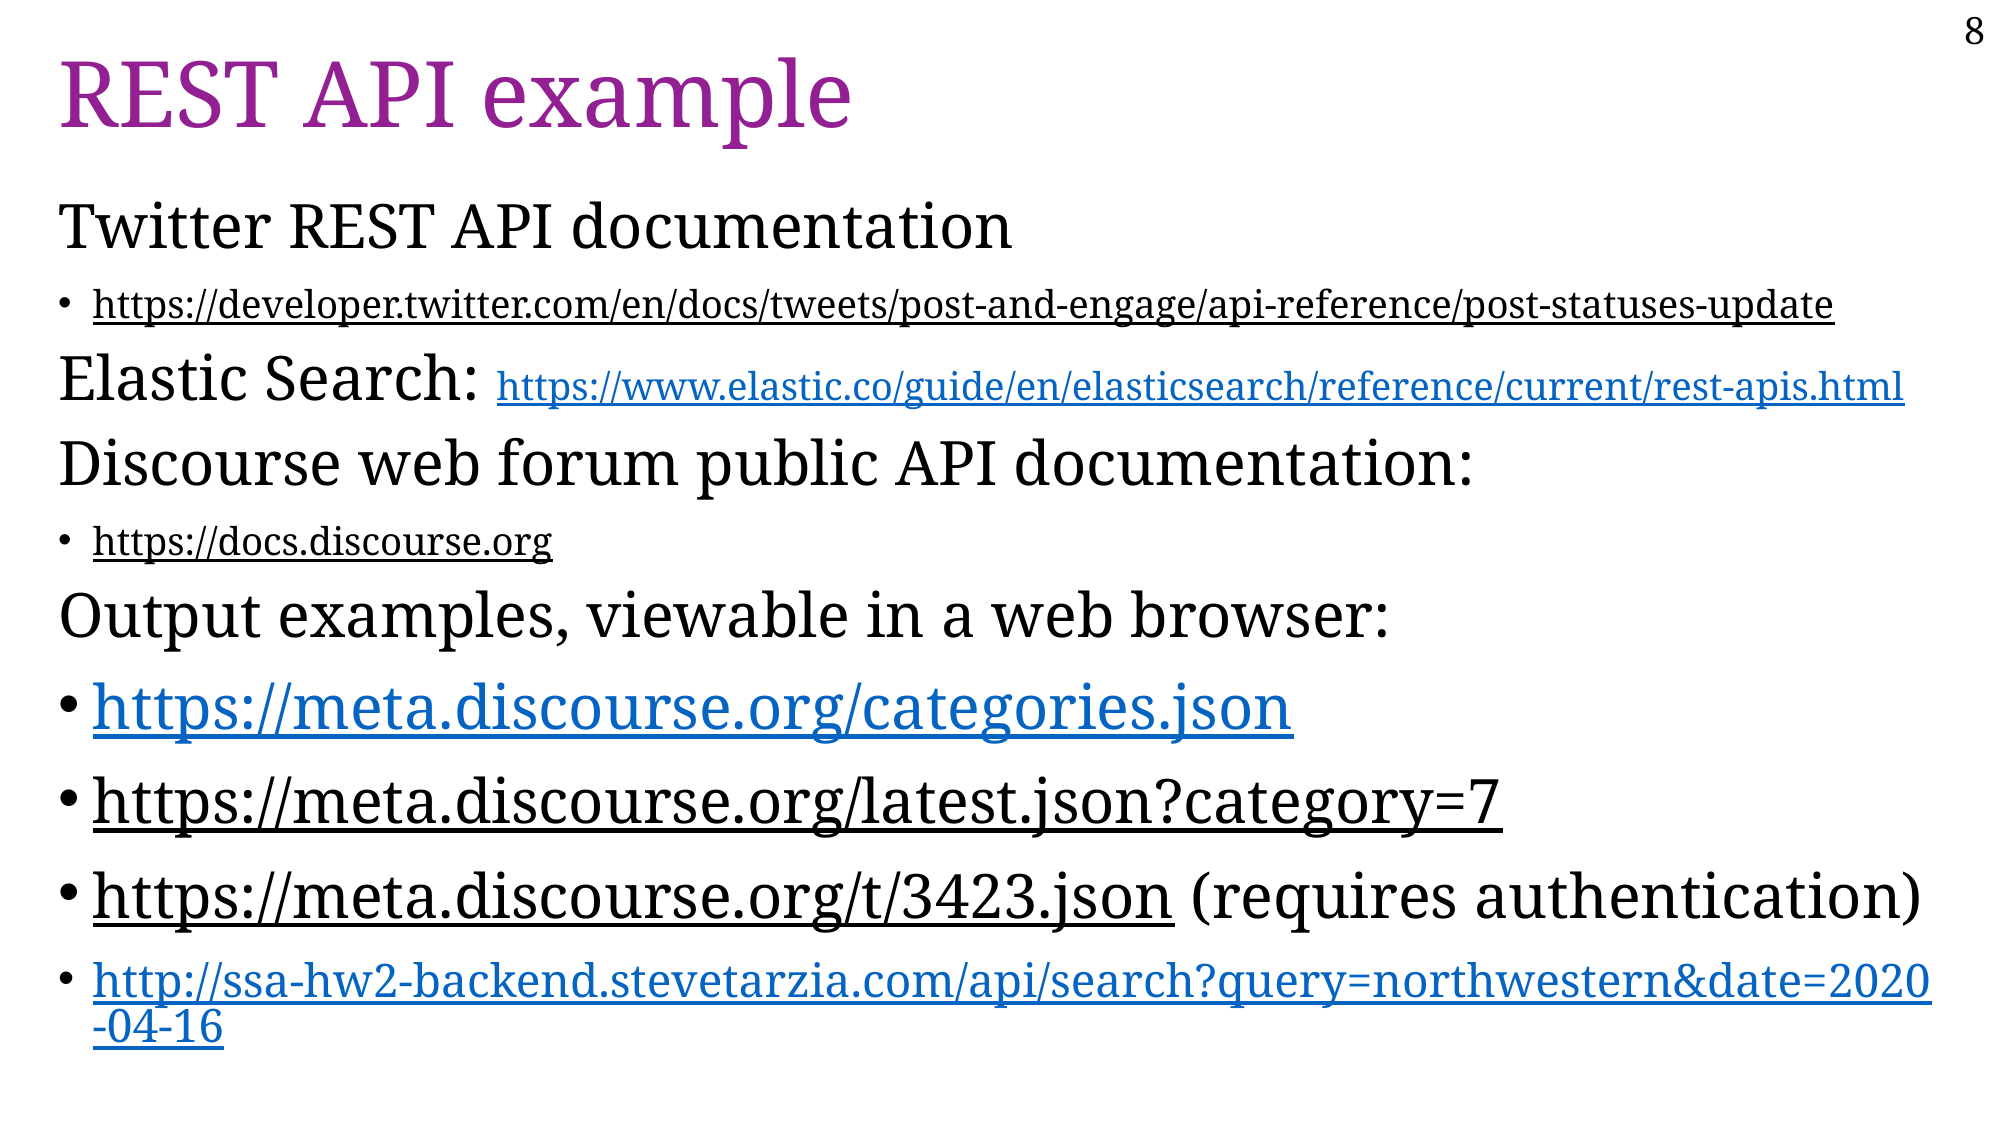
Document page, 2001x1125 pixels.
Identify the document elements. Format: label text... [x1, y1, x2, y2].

list Twitter REST API documentation https://developer.twitter.com/en/docs/tweets/post-and-engage/api-reference/post-statuses-update Elastic Search: https://www.elastic.co/guide/en/elasticsearch/reference/current/rest-apis.html Discourse web forum public API documentation: https://docs.discourse.org Output examples, viewable in a web browser: https://meta.discourse.org/categories.json https://meta.discourse.org/latest.json?category=7 https://meta.discourse.org/t/3423.json (requires authentication) http://ssa-hw2-backend.stevetarzia.com/api/search?query=northwestern&date=2020-04-16 [43, 188, 1953, 1106]
title REST API example [43, 25, 1953, 171]
text_box 8 [1901, 0, 2000, 60]
